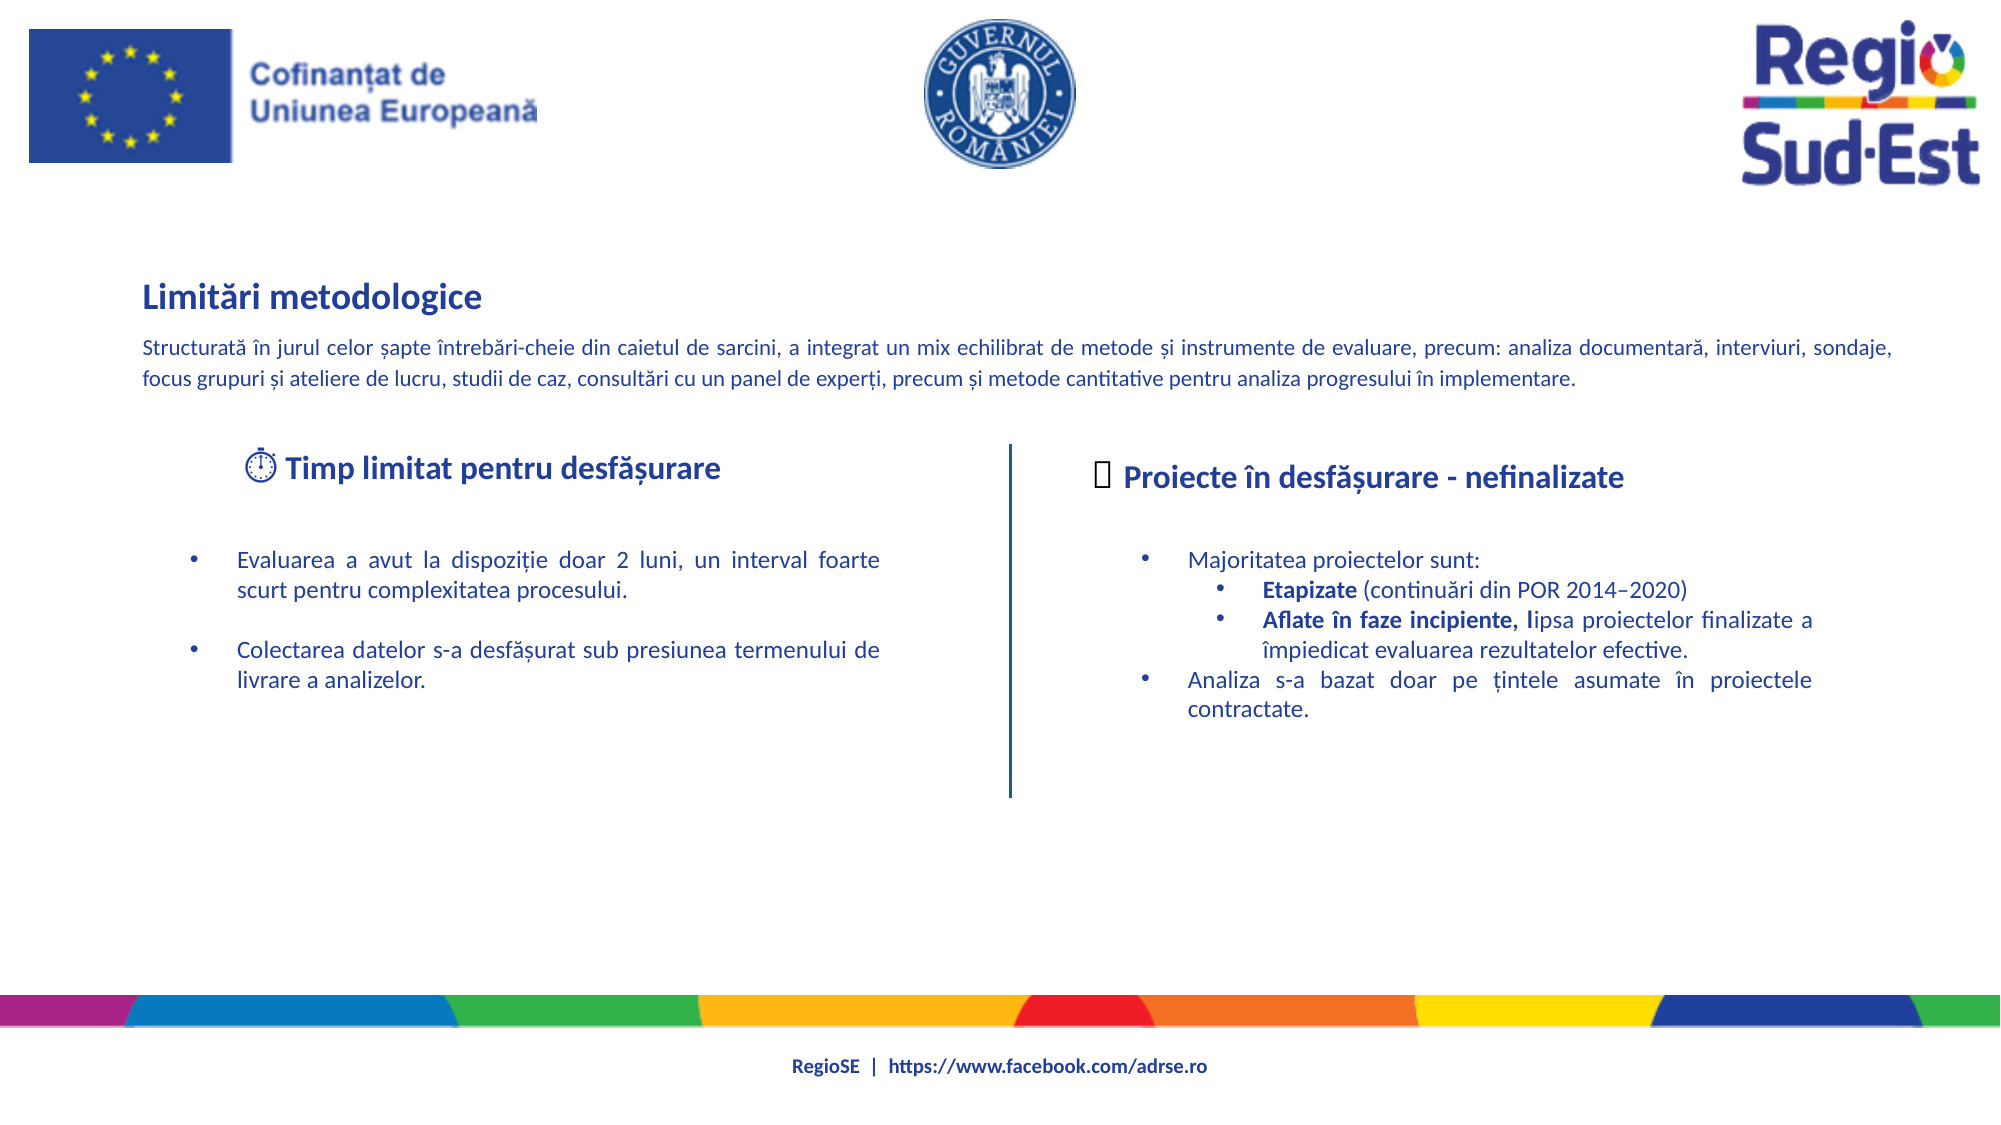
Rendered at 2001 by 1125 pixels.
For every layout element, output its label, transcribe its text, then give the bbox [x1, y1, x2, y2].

text_box RegioSE | https://www.facebook.com/adrse.ro [776, 1029, 1223, 1085]
picture [0, 995, 2000, 1029]
picture [924, 19, 1076, 170]
text_box 🧱 Proiecte în desfășurare - nefinalizate [1076, 443, 2000, 504]
text_box Evaluarea a avut la dispoziție doar 2 luni, un interval foarte scurt pentru complexitatea procesului. Colectarea datelor s-a desfășurat sub presiunea termenului de livrare a analizelor. [175, 536, 897, 701]
text_box Structurată în jurul celor șapte întrebări-cheie din caietul de sarcini, a integrat un mix echilibrat de metode și instrumente de evaluare, precum: analiza documentară, interviuri, sondaje, focus grupuri și ateliere de lucru, studii de caz, consultări cu un panel de experți, precum și metode cantitative pentru analiza progresului în implementare. [127, 320, 1911, 399]
text_box ⏱️ Timp limitat pentru desfășurare [229, 438, 773, 494]
picture [28, 28, 537, 164]
text_box Majoritatea proiectelor sunt: Etapizate (continuări din POR 2014–2020) Aflate în faze incipiente, lipsa proiectelor finalizate a împiedicat evaluarea rezultatelor efective. Analiza s-a bazat doar pe țintele asumate în proiectele contractate. [1126, 535, 1829, 731]
text_box Limitări metodologice [127, 264, 1227, 320]
picture [1710, 0, 2000, 276]
